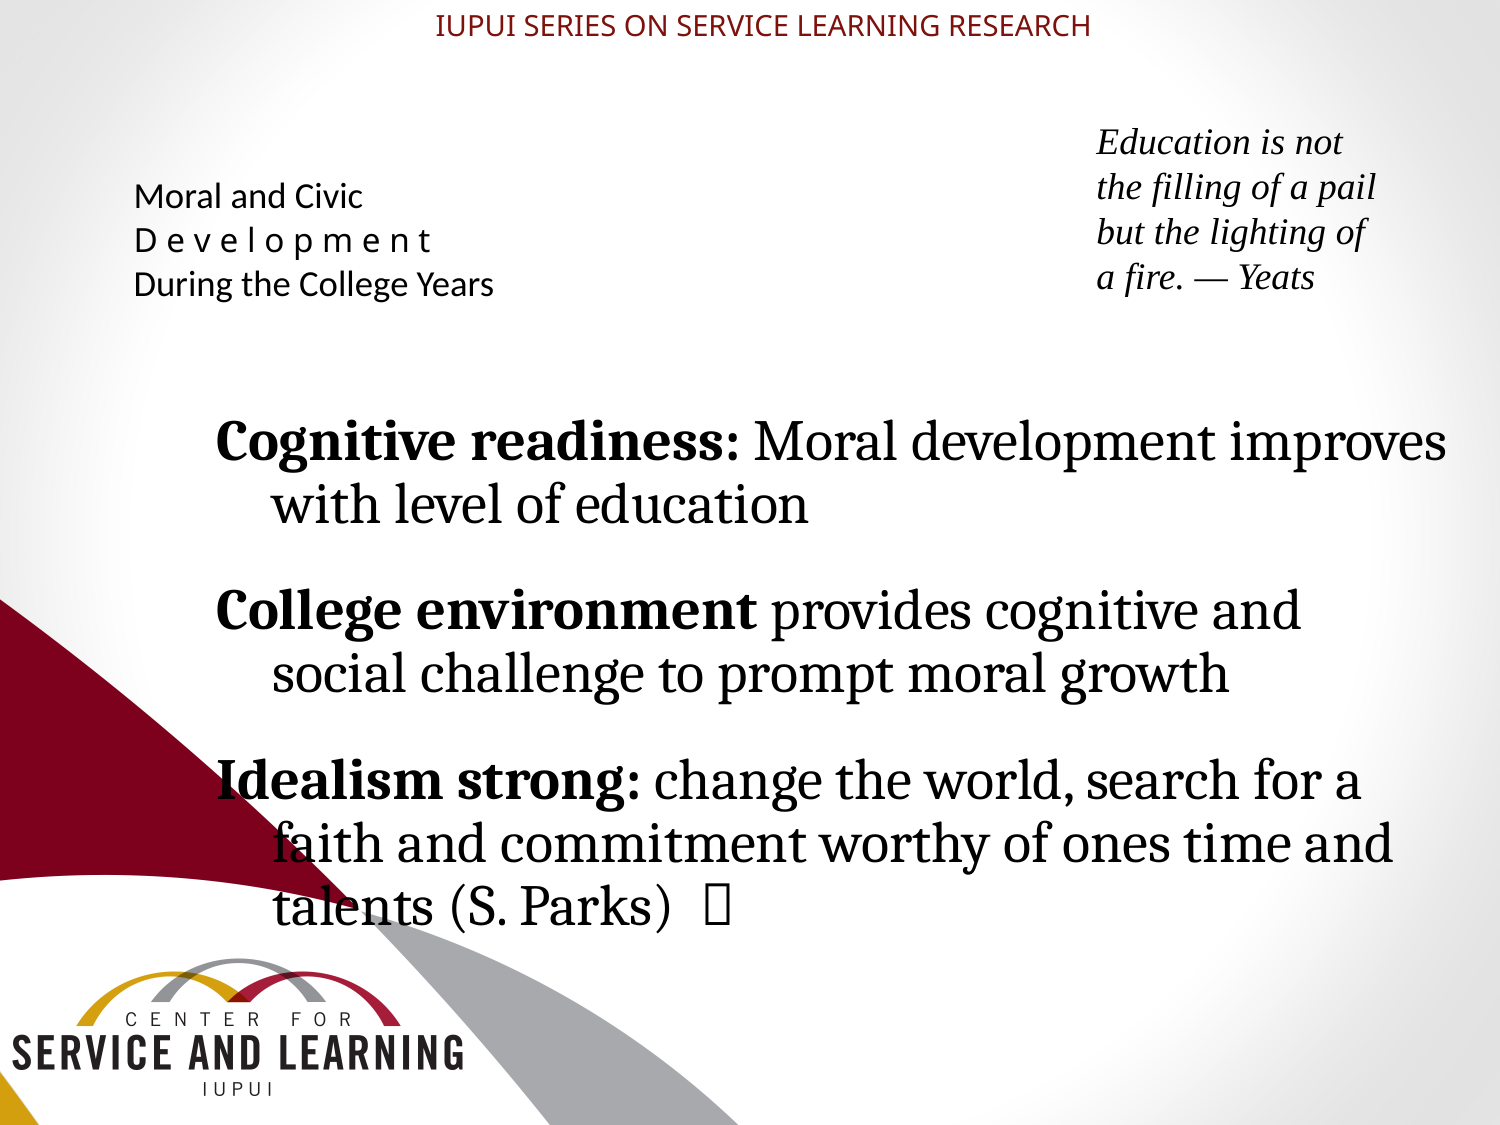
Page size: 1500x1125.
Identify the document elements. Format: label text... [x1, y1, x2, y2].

text_box IUPUI SERIES ON SERVICE LEARNING RESEARCH [381, 0, 1147, 50]
text_box Education is not the filling of a pail but the lighting of a fire. — Yeats [1081, 109, 1406, 305]
picture [0, 0, 1500, 1125]
title Moral and Civic D e v e l o p m e n t During the College Years [118, 162, 1244, 313]
list Cognitive readiness: Moral development improves with level of education College environment provides cognitive and social challenge to prompt moral growth Idealism strong: change the world, search for a faith and commitment worthy of ones time and talents (S. Parks)  [201, 402, 1464, 1125]
